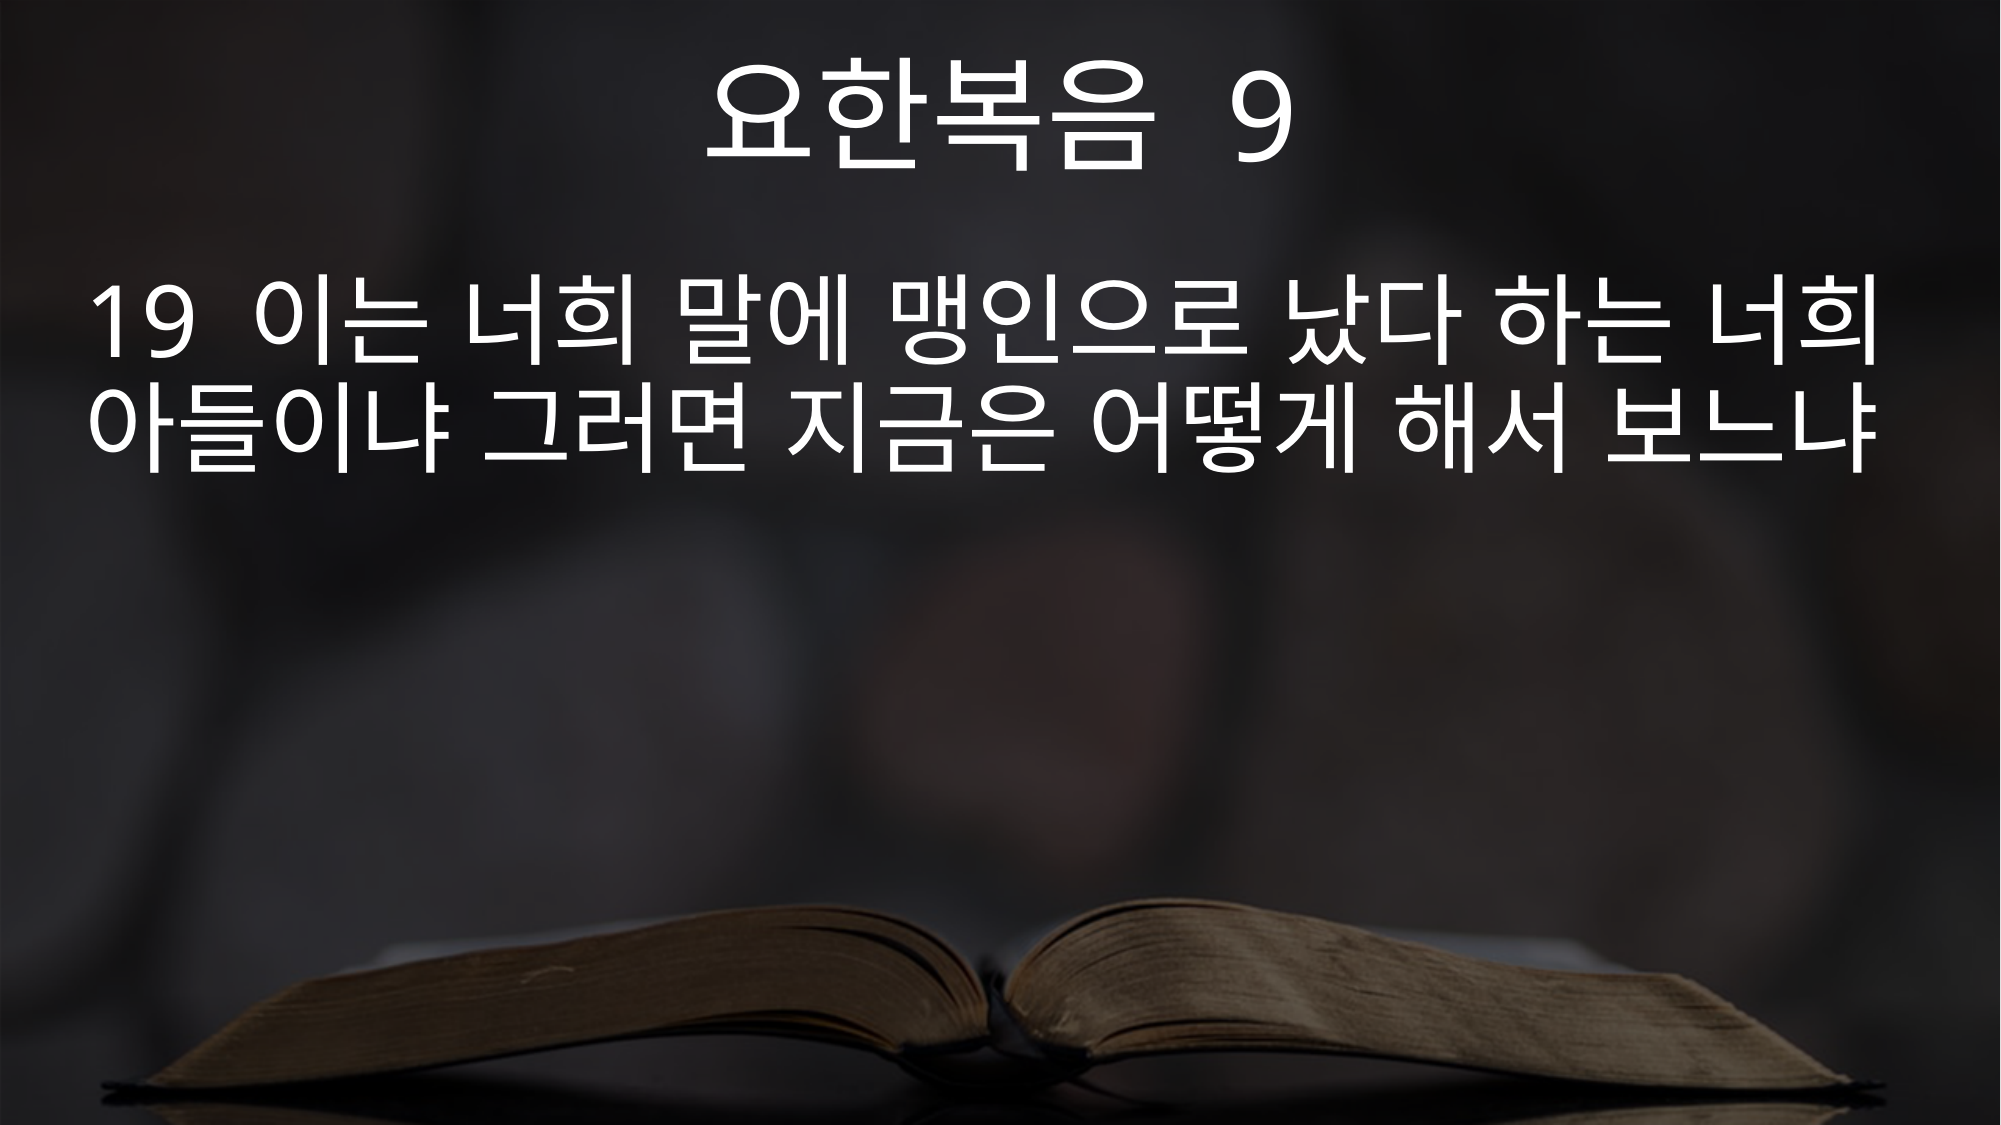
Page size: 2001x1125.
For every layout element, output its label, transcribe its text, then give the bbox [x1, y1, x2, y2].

picture [0, 0, 2001, 1125]
footer 요한복음 9 [0, 32, 2000, 192]
list 19 이는 너희 말에 맹인으로 났다 하는 너희 아들이냐 그러면 지금은 어떻게 해서 보느냐 [69, 263, 1953, 423]
